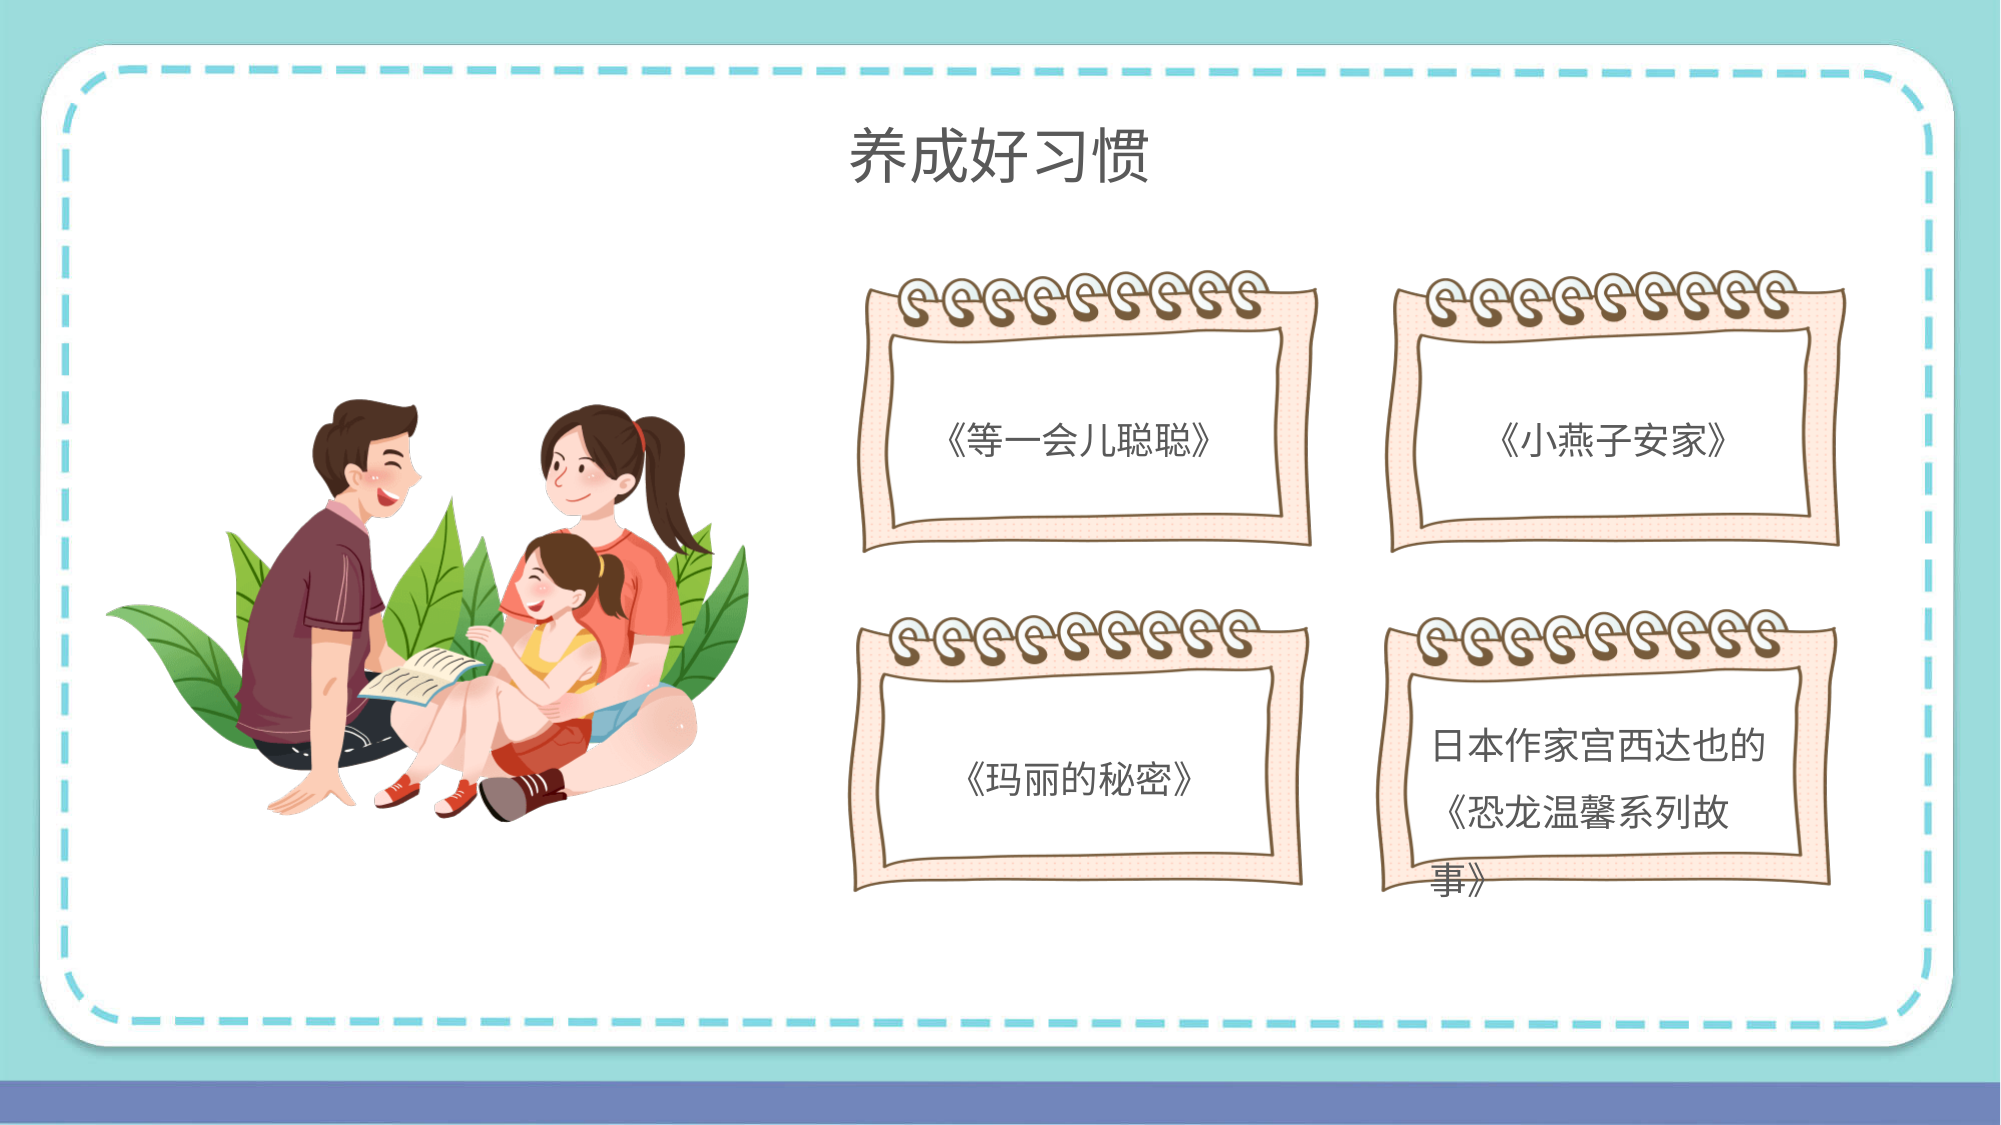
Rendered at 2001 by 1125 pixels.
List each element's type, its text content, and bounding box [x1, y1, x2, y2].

picture [0, 0, 2001, 1125]
text_box 养成好习惯 [833, 110, 1166, 198]
